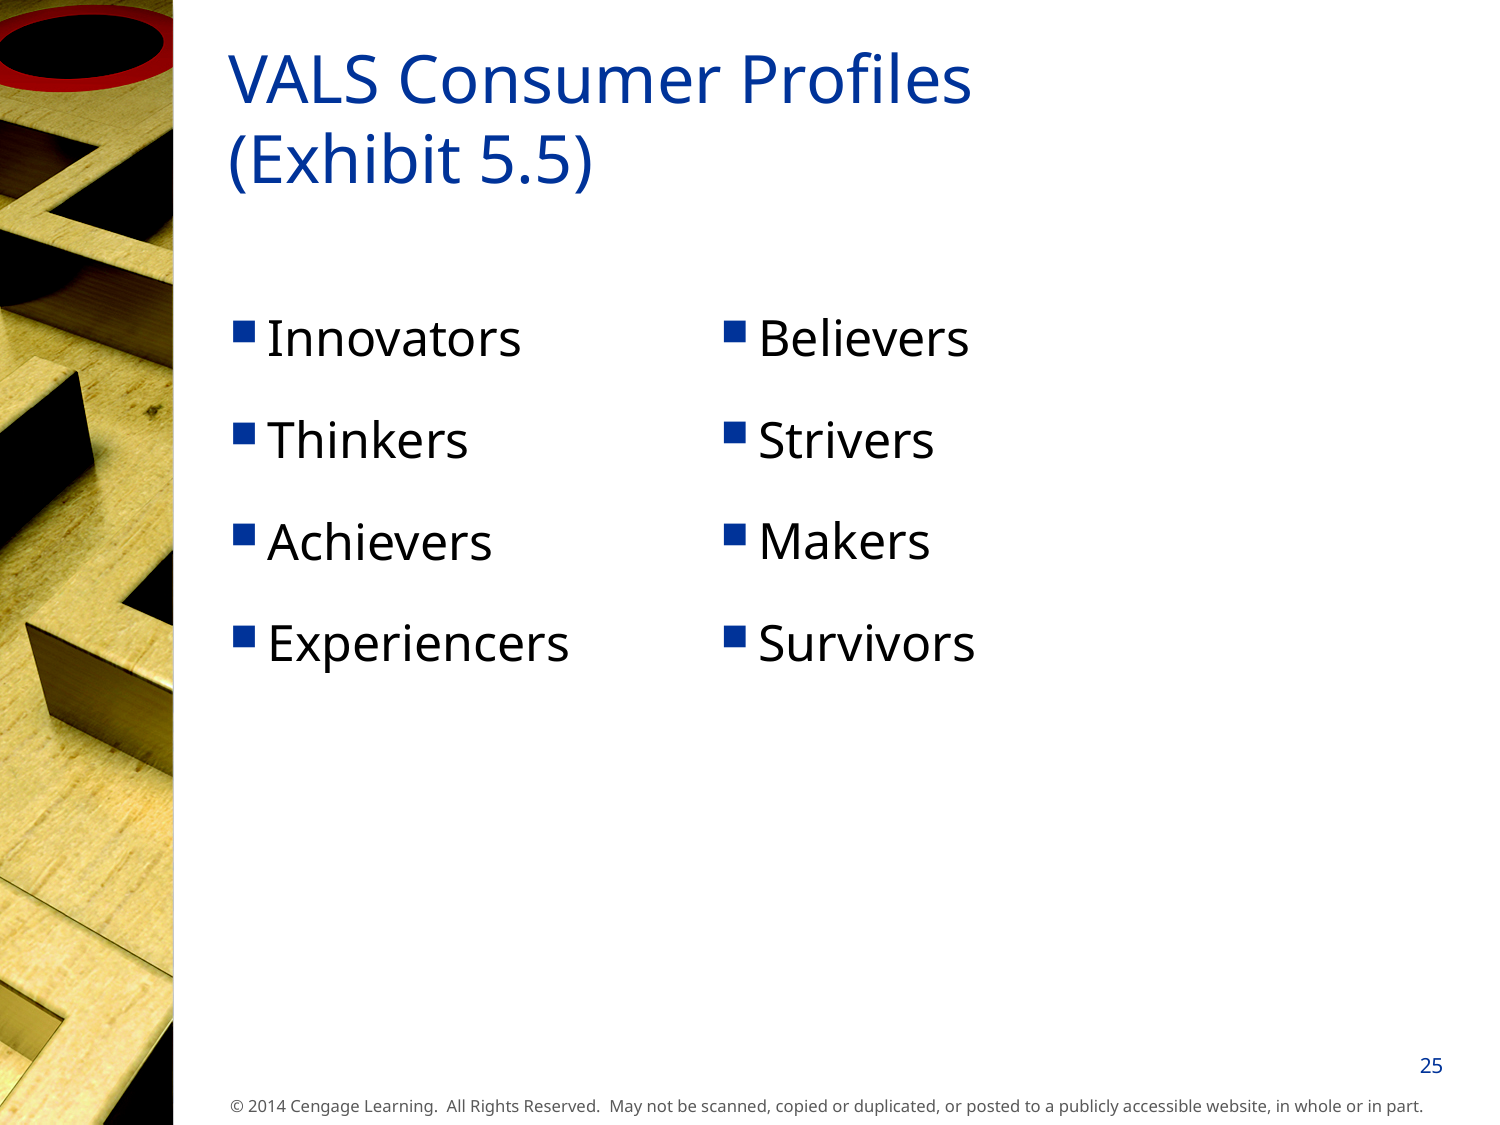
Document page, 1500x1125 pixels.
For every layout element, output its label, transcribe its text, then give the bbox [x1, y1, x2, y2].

text_box Believers Strivers Makers Survivors [705, 212, 1143, 822]
list Innovators Thinkers Achievers Experiencers [215, 213, 652, 822]
title VALS Consumer Profiles (Exhibit 5.5) [213, 29, 1454, 213]
picture [0, 0, 174, 1125]
slide_number 25 [1386, 1037, 1478, 1097]
